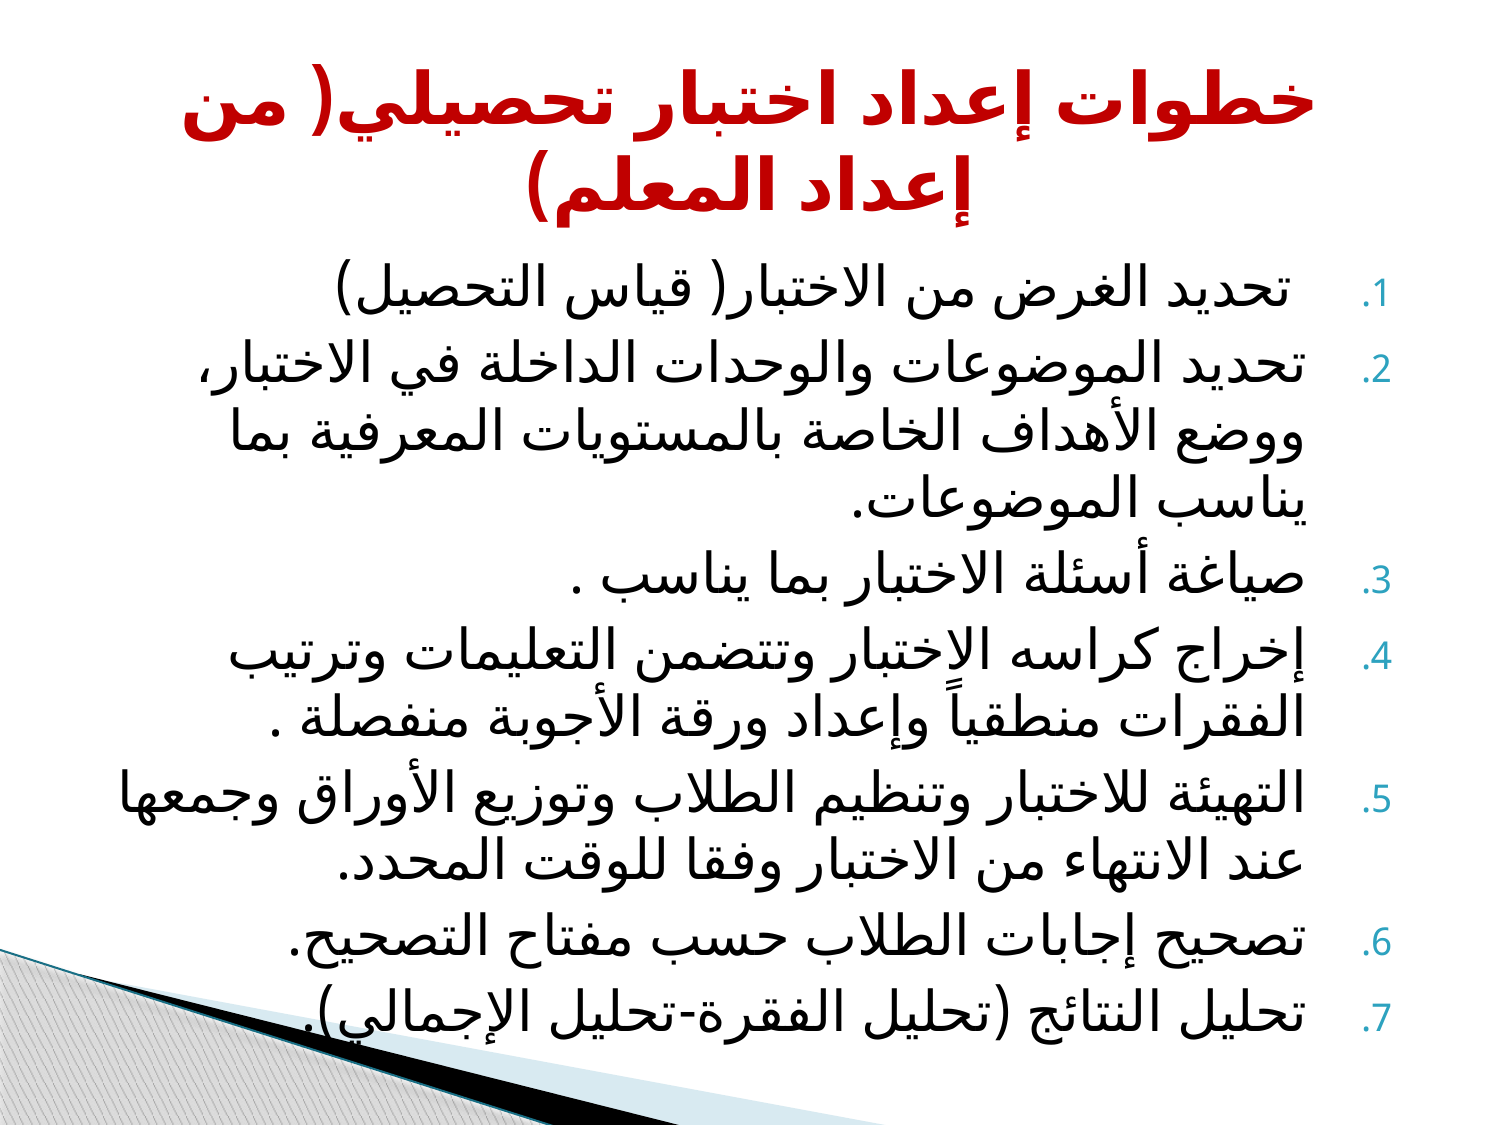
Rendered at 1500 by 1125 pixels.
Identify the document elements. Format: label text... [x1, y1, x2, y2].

title خطوات إعداد اختبار تحصيلي( من إعداد المعلم) [75, 45, 1425, 233]
list تحديد الغرض من الاختبار( قياس التحصيل) تحديد الموضوعات والوحدات الداخلة في الاختبار، ووضع الأهداف الخاصة بالمستويات المعرفية بما يناسب الموضوعات. صياغة أسئلة الاختبار بما يناسب . إخراج كراسه الاختبار وتتضمن التعليمات وترتيب الفقرات منطقياً وإعداد ورقة الأجوبة منفصلة . التهيئة للاختبار وتنظيم الطلاب وتوزيع الأوراق وجمعها عند الانتهاء من الاختبار وفقا للوقت المحدد. تصحيح إجابات الطلاب حسب مفتاح التصحيح. تحليل النتائج (تحليل الفقرة-تحليل الإجمالي). [75, 243, 1425, 986]
